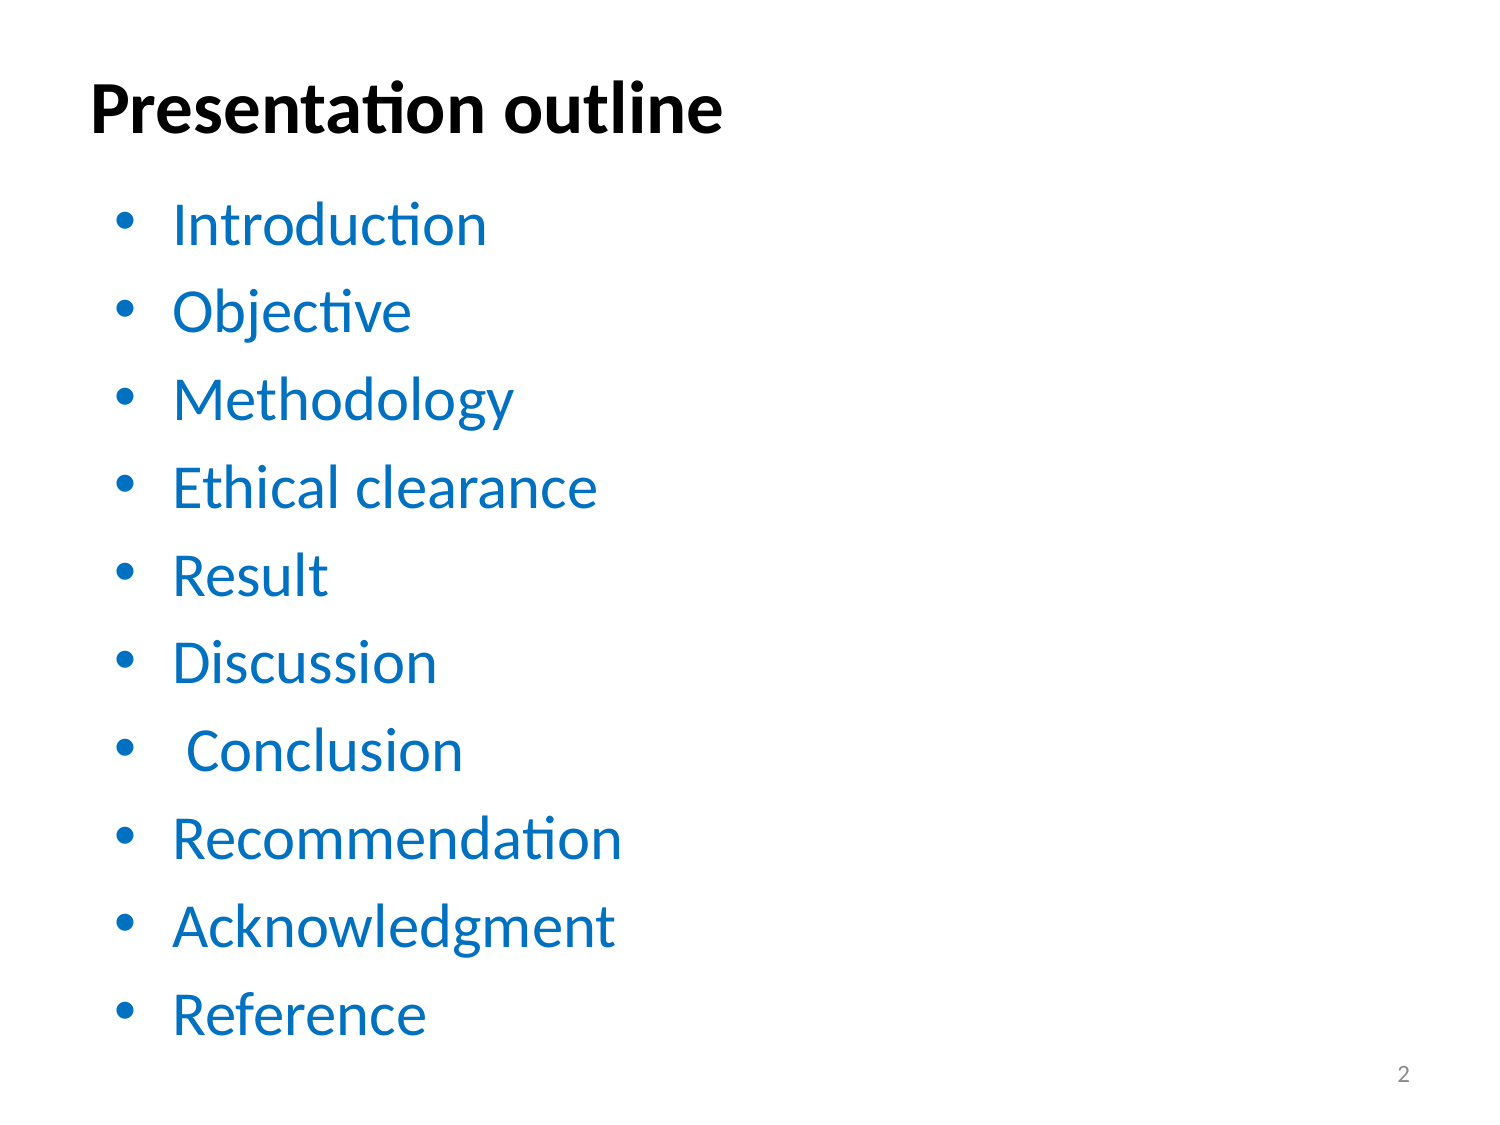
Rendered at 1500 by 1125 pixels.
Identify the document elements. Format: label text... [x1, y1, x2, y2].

list Introduction Objective Methodology Ethical clearance Result Discussion Conclusion Recommendation Acknowledgment Reference [99, 174, 1425, 1063]
slide_number 2 [1074, 1042, 1425, 1103]
title Presentation outline [75, 45, 1425, 163]
